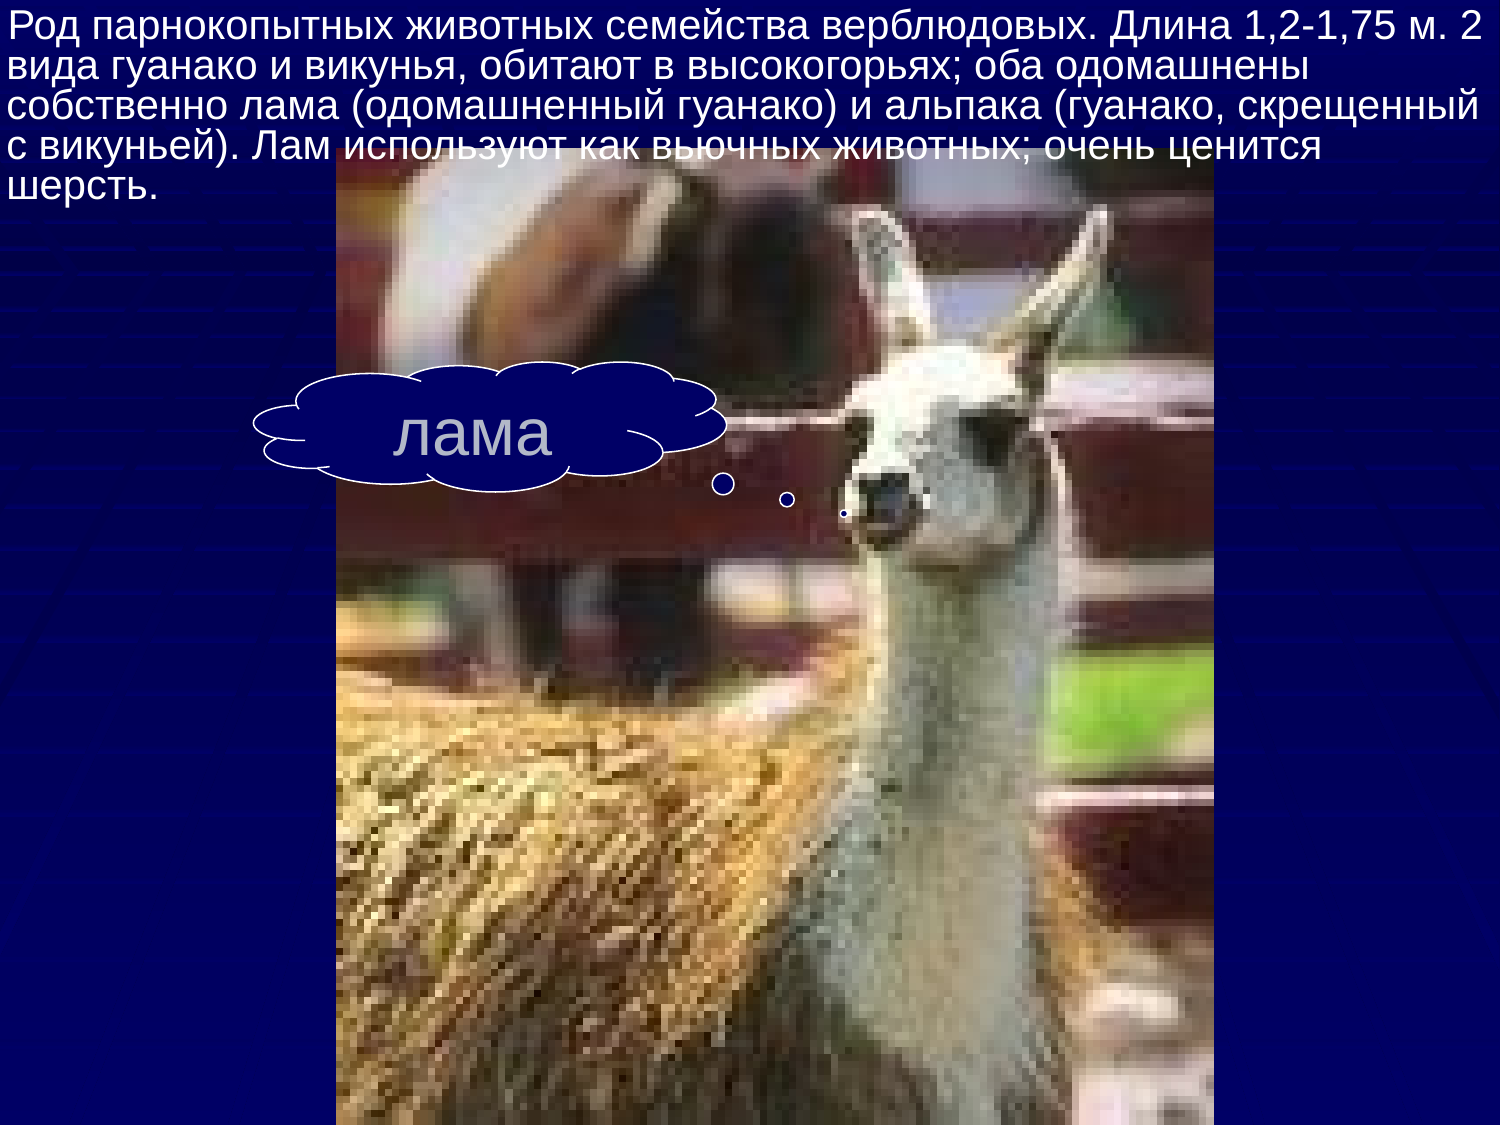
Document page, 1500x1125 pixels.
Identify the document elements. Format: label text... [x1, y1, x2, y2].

picture [336, 148, 1214, 1125]
text_box лама [253, 377, 331, 475]
list Род парнокопытных животных семейства верблюдовых. Длина 1,2-1,75 м. 2 вида гуанако и викунья, обитают в высокогорьях; оба одомашнены собственно лама (одомашненный гуанако) и альпака (гуанако, скрещенный с викуньей). Лам используют как вьючных животных; очень ценится шерсть. [0, 0, 1500, 232]
